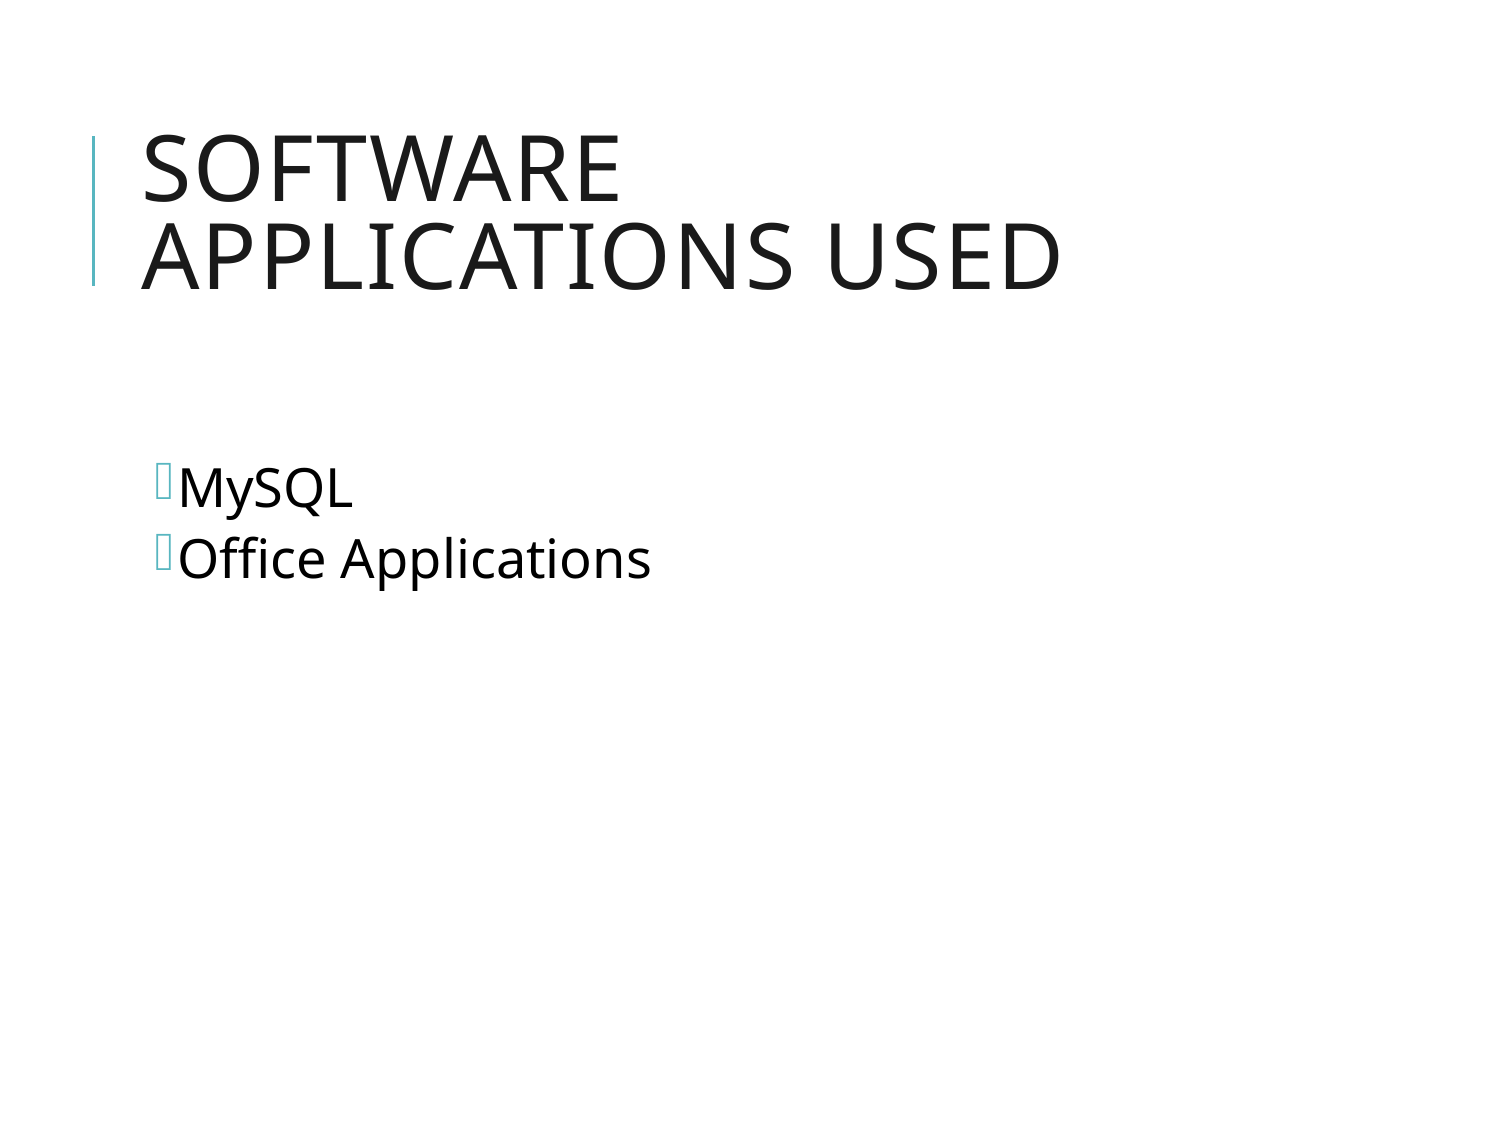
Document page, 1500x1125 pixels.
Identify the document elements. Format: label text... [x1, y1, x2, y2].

title Software Applications used [126, 96, 1322, 342]
list MySQL Office Applications [126, 375, 1322, 1035]
